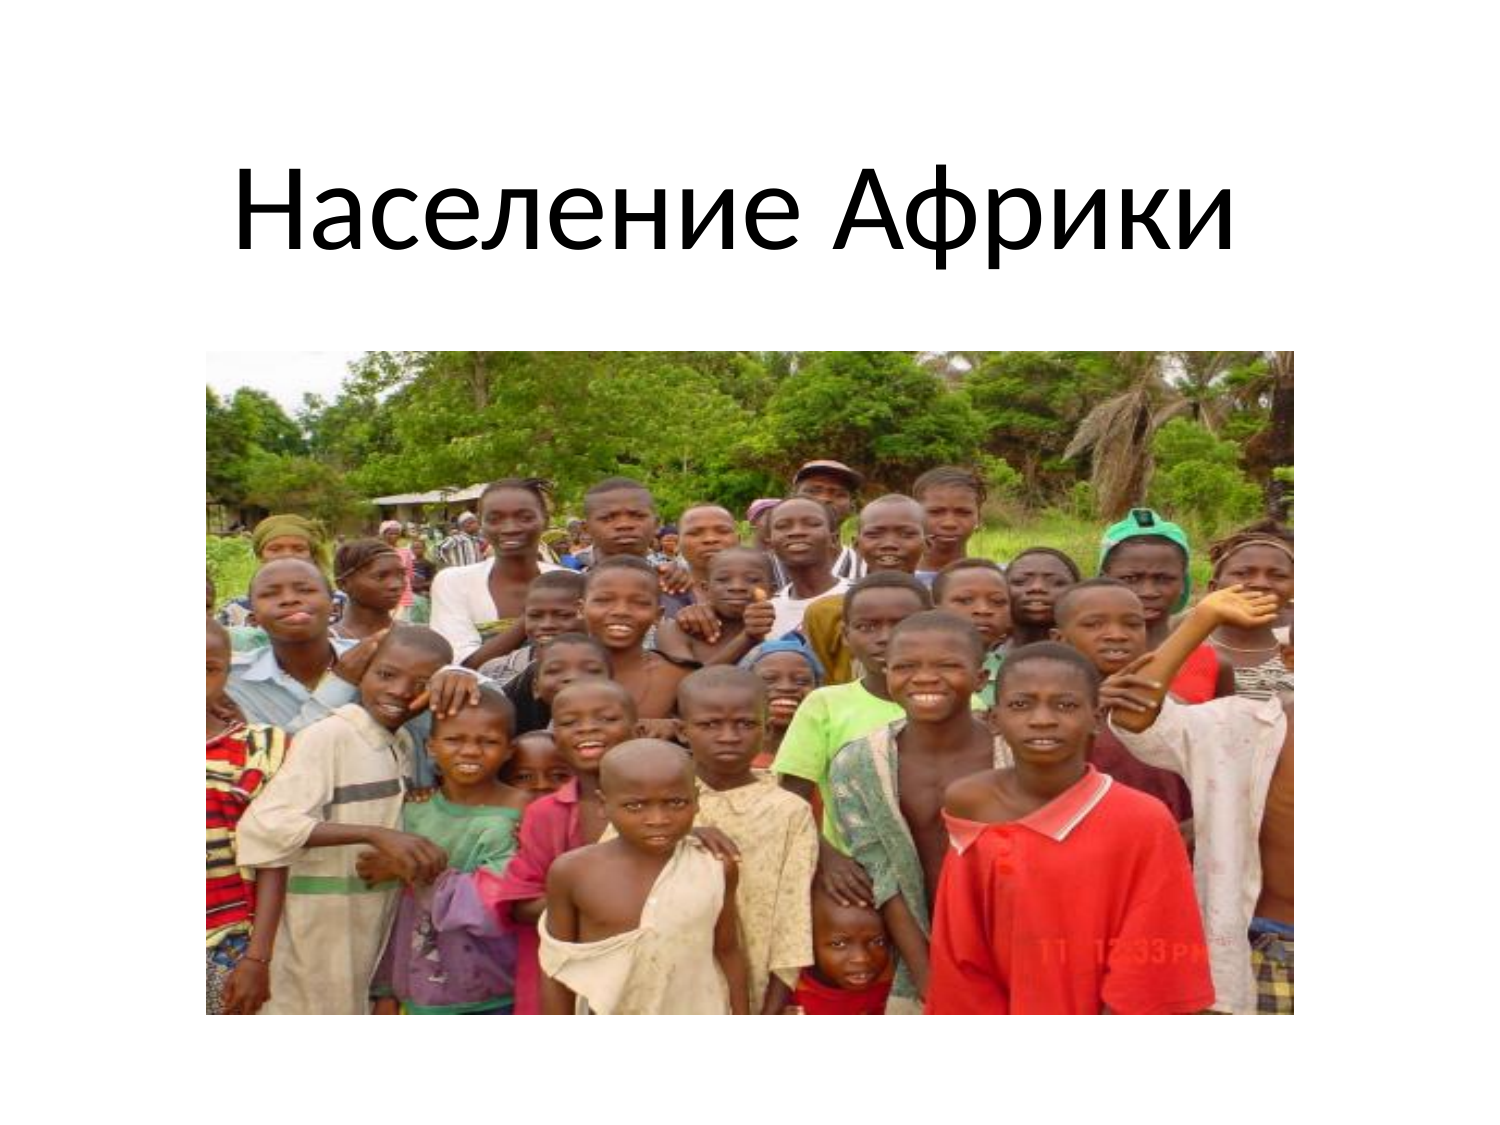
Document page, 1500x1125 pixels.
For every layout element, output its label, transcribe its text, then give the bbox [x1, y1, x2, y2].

picture [205, 350, 1295, 1016]
title Население Африки [83, 50, 1388, 350]
